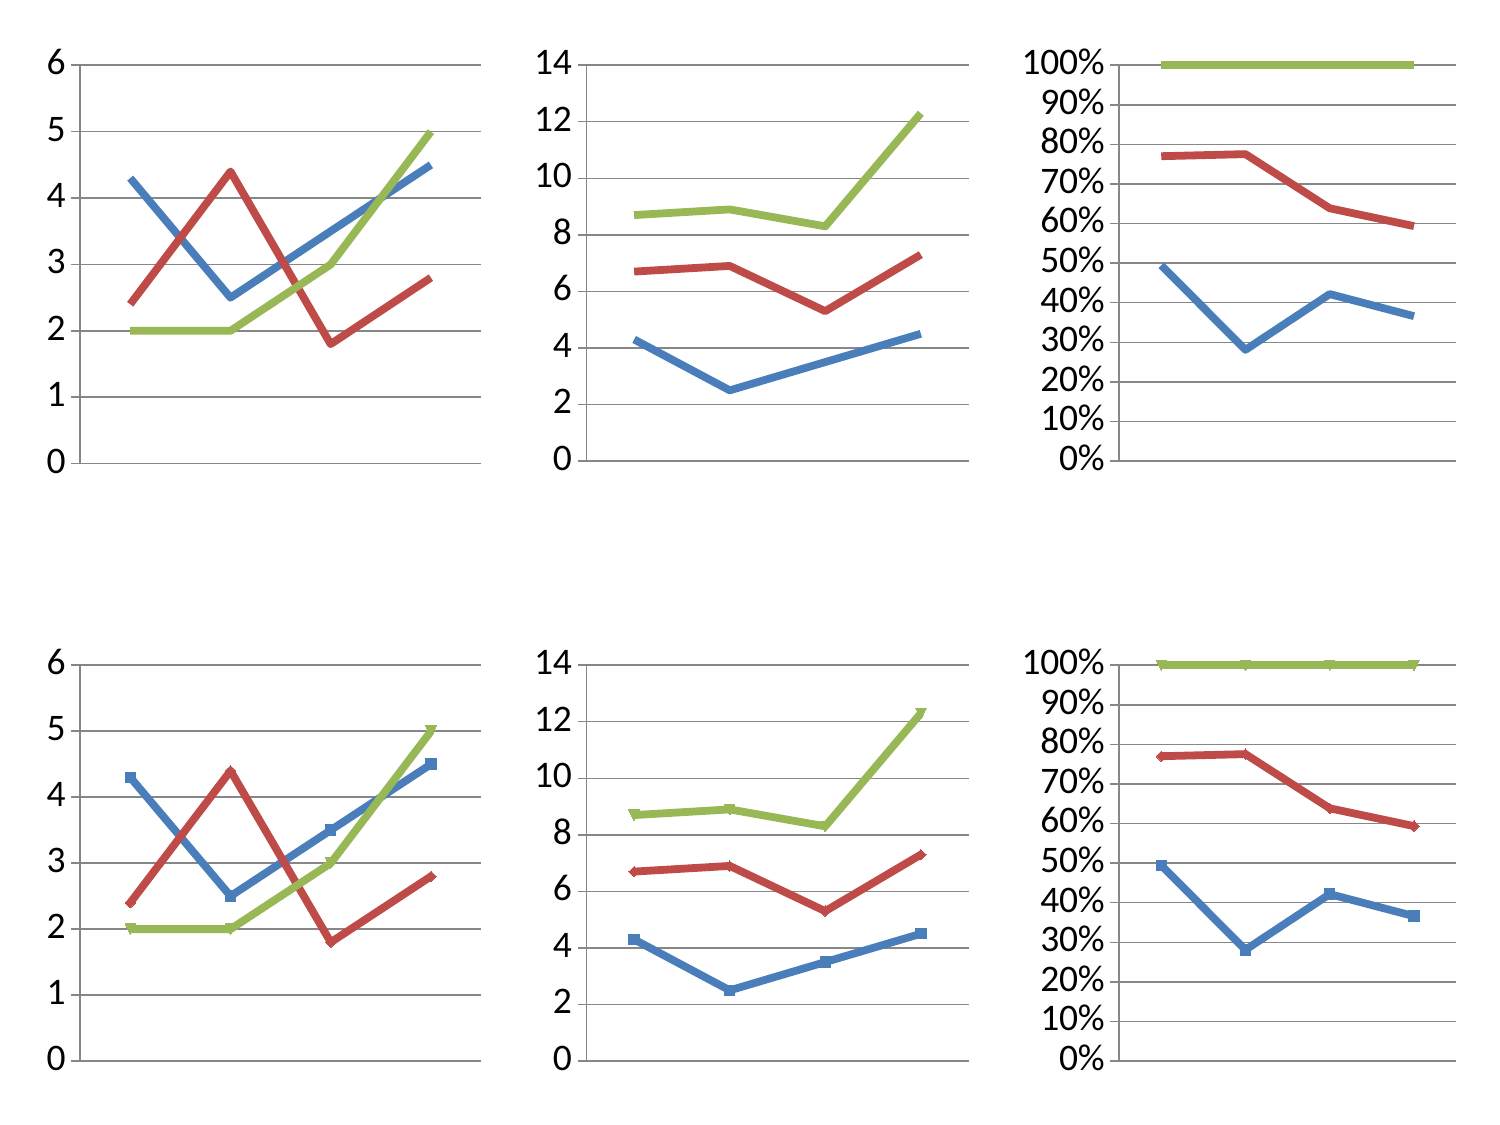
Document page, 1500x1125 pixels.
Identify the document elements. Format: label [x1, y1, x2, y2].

chart [1012, 637, 1466, 1090]
chart [524, 637, 978, 1090]
chart [1012, 37, 1466, 490]
chart [524, 37, 978, 490]
chart [37, 37, 491, 492]
chart [37, 637, 491, 1090]
